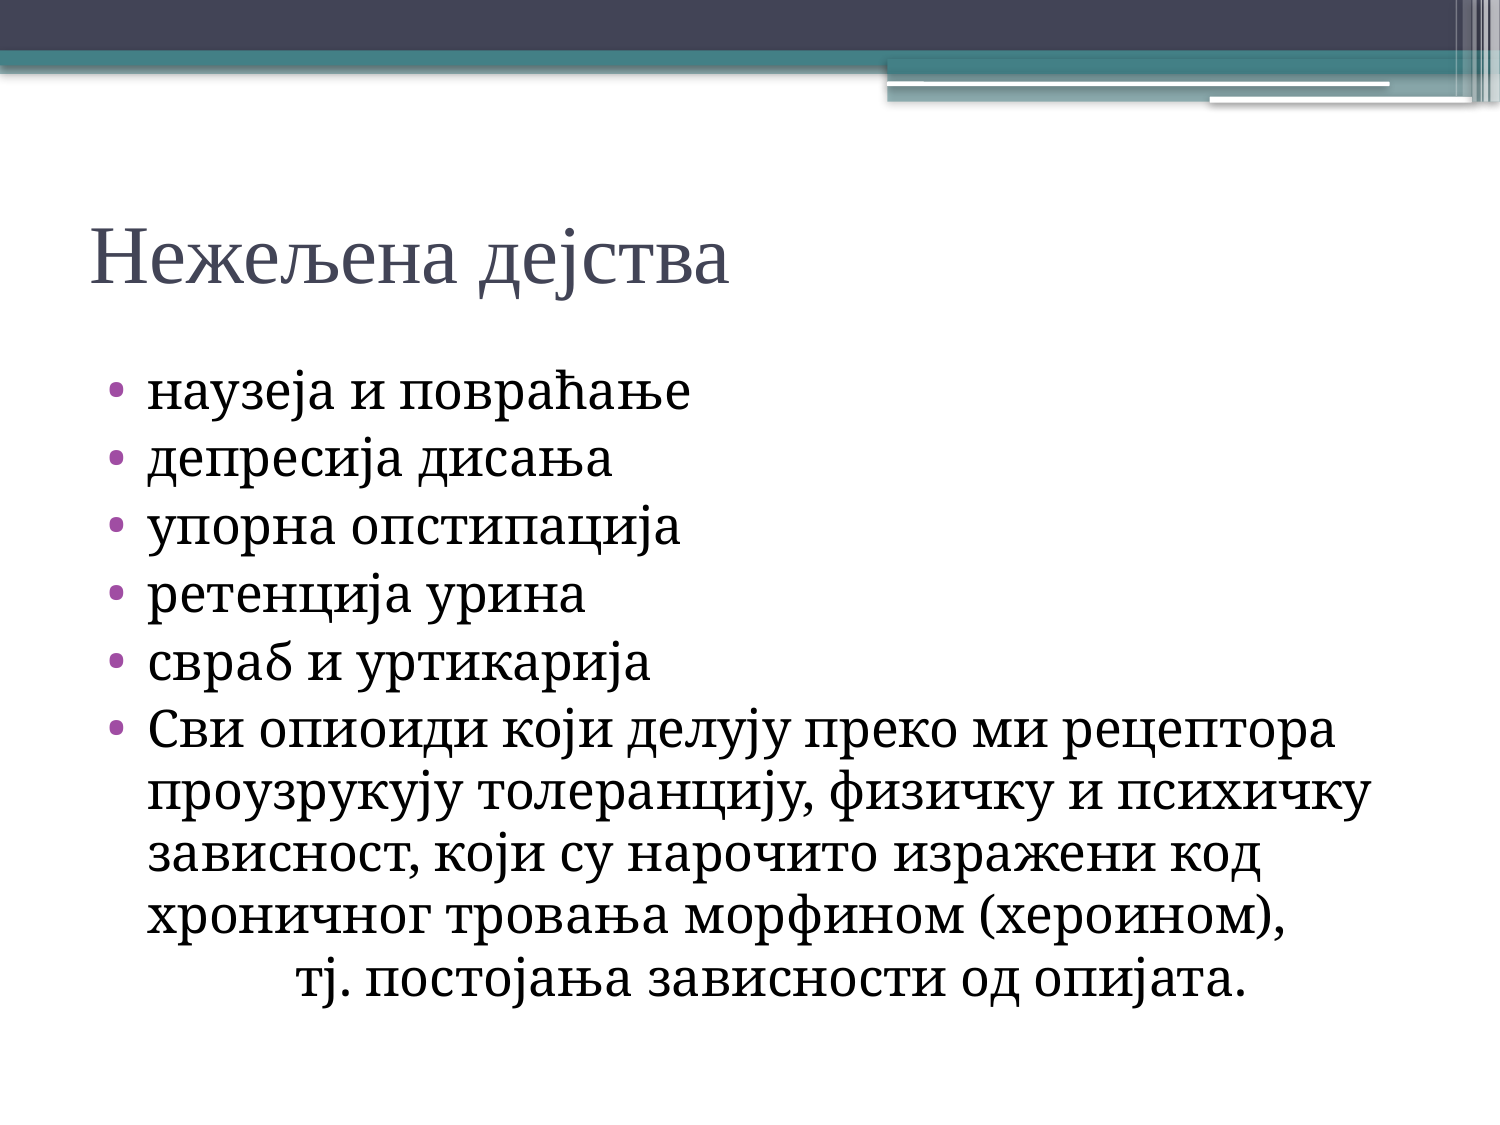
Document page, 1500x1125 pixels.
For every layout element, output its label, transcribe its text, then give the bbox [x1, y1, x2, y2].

list наузеја и повраћање депресија дисања упорна опстипација ретенција урина свраб и уртикарија Сви опиоиди који делују преко ми рецептора проузрукују толеранцију, физичку и психичку зависност, који су нарочито изражени код хроничног тровања морфином (хероином), тј. постојања зависности од опијата. [75, 350, 1425, 1060]
title Нежељена дејства [75, 162, 1425, 338]
